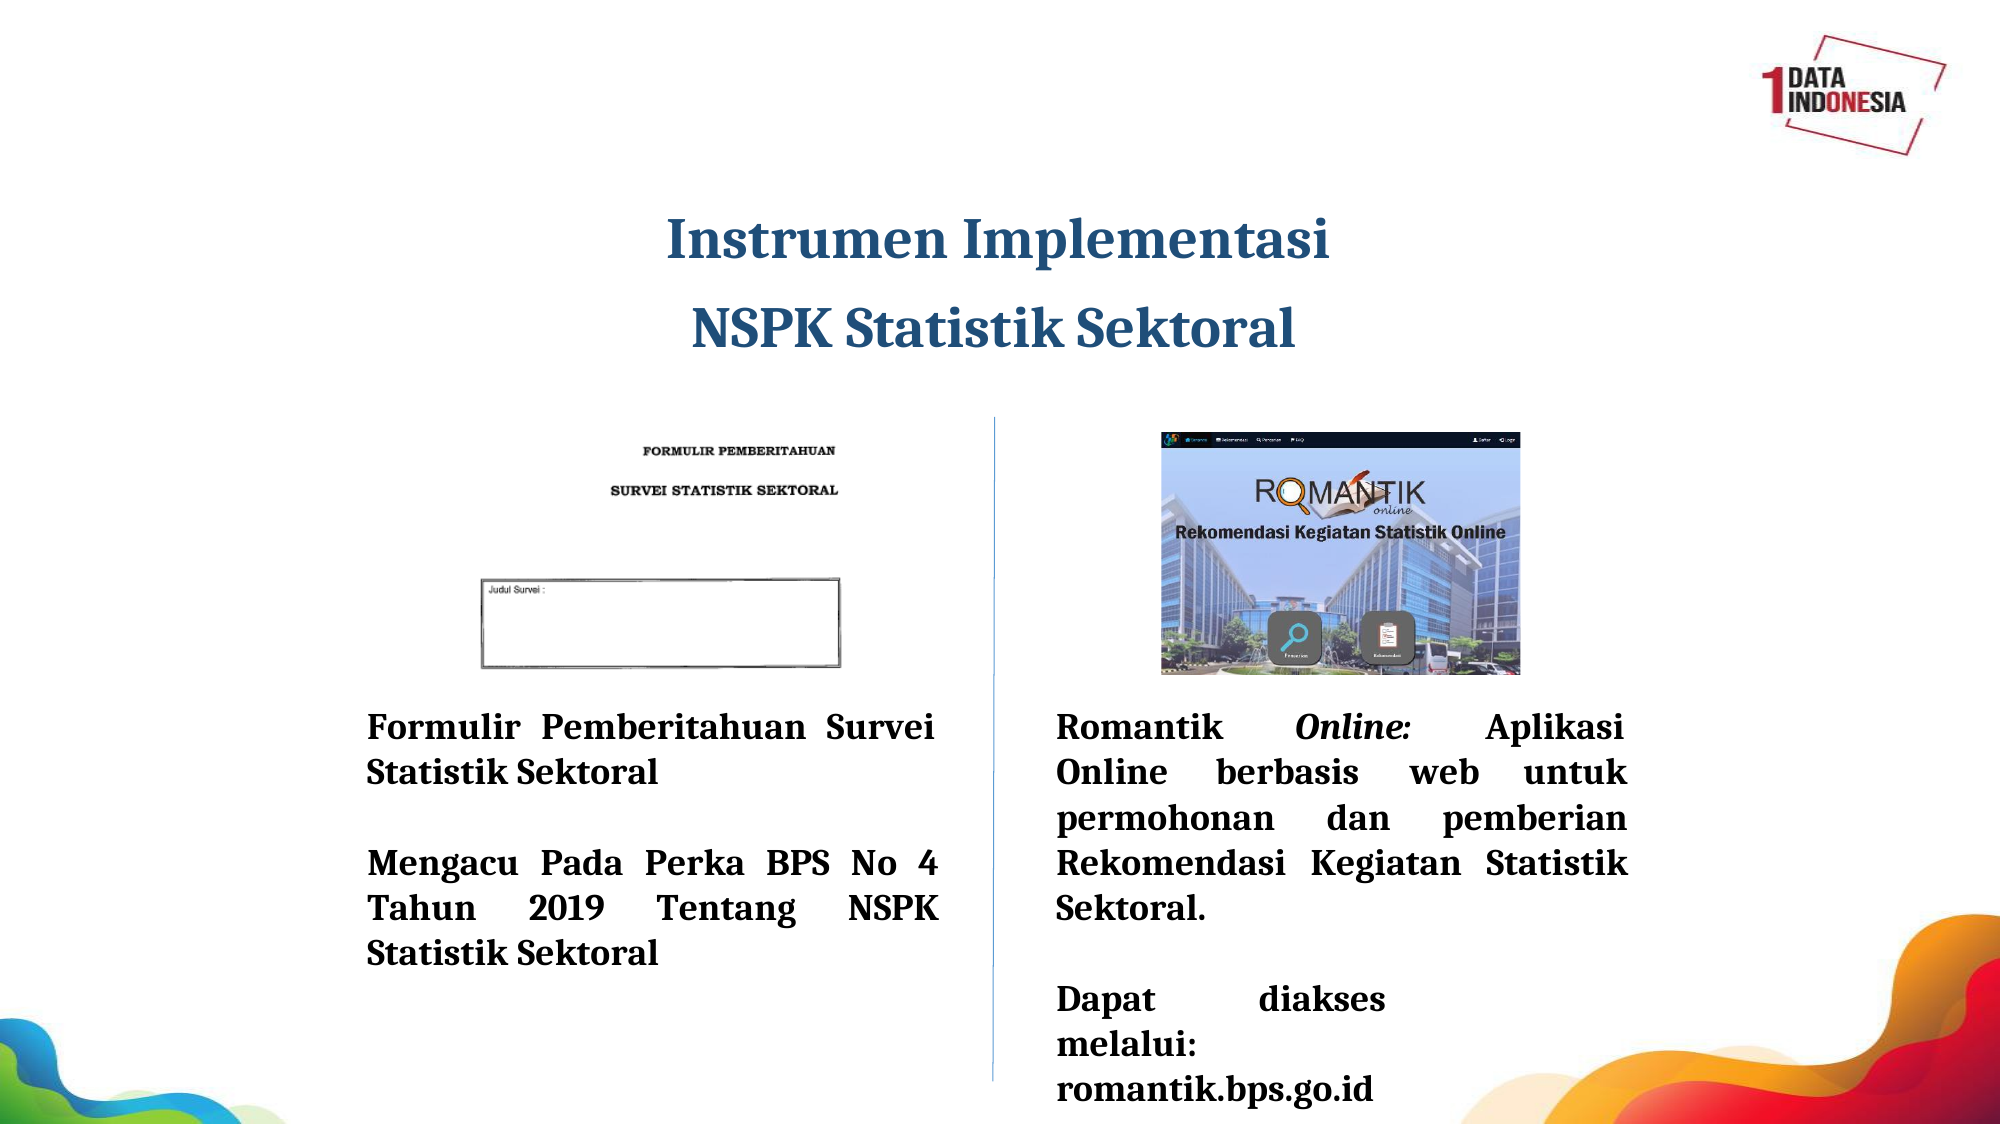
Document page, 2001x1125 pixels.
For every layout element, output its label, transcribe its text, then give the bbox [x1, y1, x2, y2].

text_box Online [1054, 747, 1173, 792]
picture [0, 0, 2000, 1124]
text_box Online: [1293, 702, 1419, 747]
text_box berbasis web [1213, 747, 1481, 792]
text_box Romantik [1054, 702, 1228, 748]
text_box [466, 432, 854, 683]
text_box [1161, 432, 1521, 675]
text_box Mengacu Pada Perka BPS No 4 Tahun 2019 Tentang NSPK Statistik Sektoral [365, 837, 940, 973]
text_box Formulir Pemberitahuan Survei Statistik Sektoral [365, 702, 940, 793]
text_box Instrumen Implementasi NSPK Statistik Sektoral [664, 181, 1339, 359]
text_box Aplikasi untuk [1483, 702, 1629, 792]
text_box permohonan dan pemberian Rekomendasi Kegiatan Statistik Sektoral. Dapat diakses melalui: romantik.bps.go.id [1054, 792, 1629, 1110]
